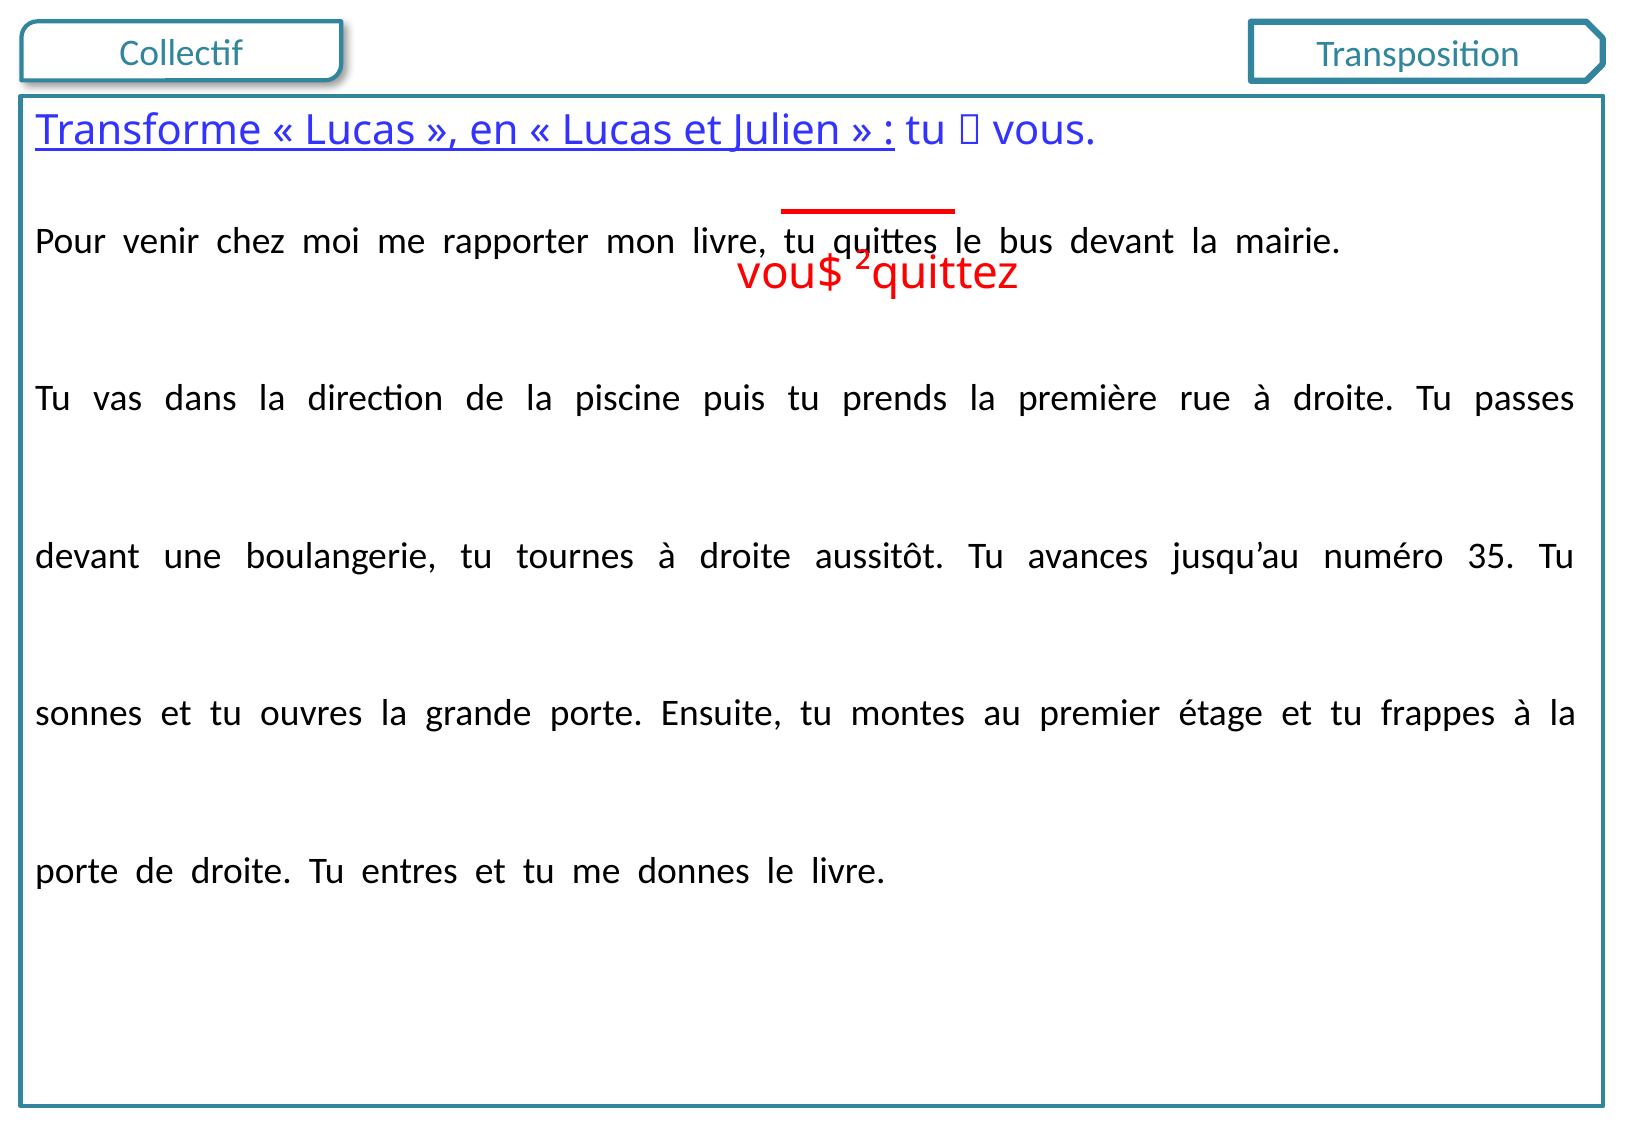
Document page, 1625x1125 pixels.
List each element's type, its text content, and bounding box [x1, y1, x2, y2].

list Transposition [1251, 21, 1585, 81]
list Transforme « Lucas », en « Lucas et Julien » : tu  vous. [18, 94, 1605, 1108]
text_box vou$ ²quittez [723, 235, 1035, 306]
text_box Pour venir chez moi me rapporter mon livre, tu quittes le bus devant la mairie. Tu vas dans la direction de la piscine puis tu prends la première rue à droite. Tu passes devant une boulangerie, tu tournes à droite aussitôt. Tu avances jusqu’au numéro 35. Tu sonnes et tu ouvres la grande porte. Ensuite, tu montes au premier étage et tu frappes à la porte de droite. Tu entres et tu me donnes le livre. [20, 95, 1604, 899]
